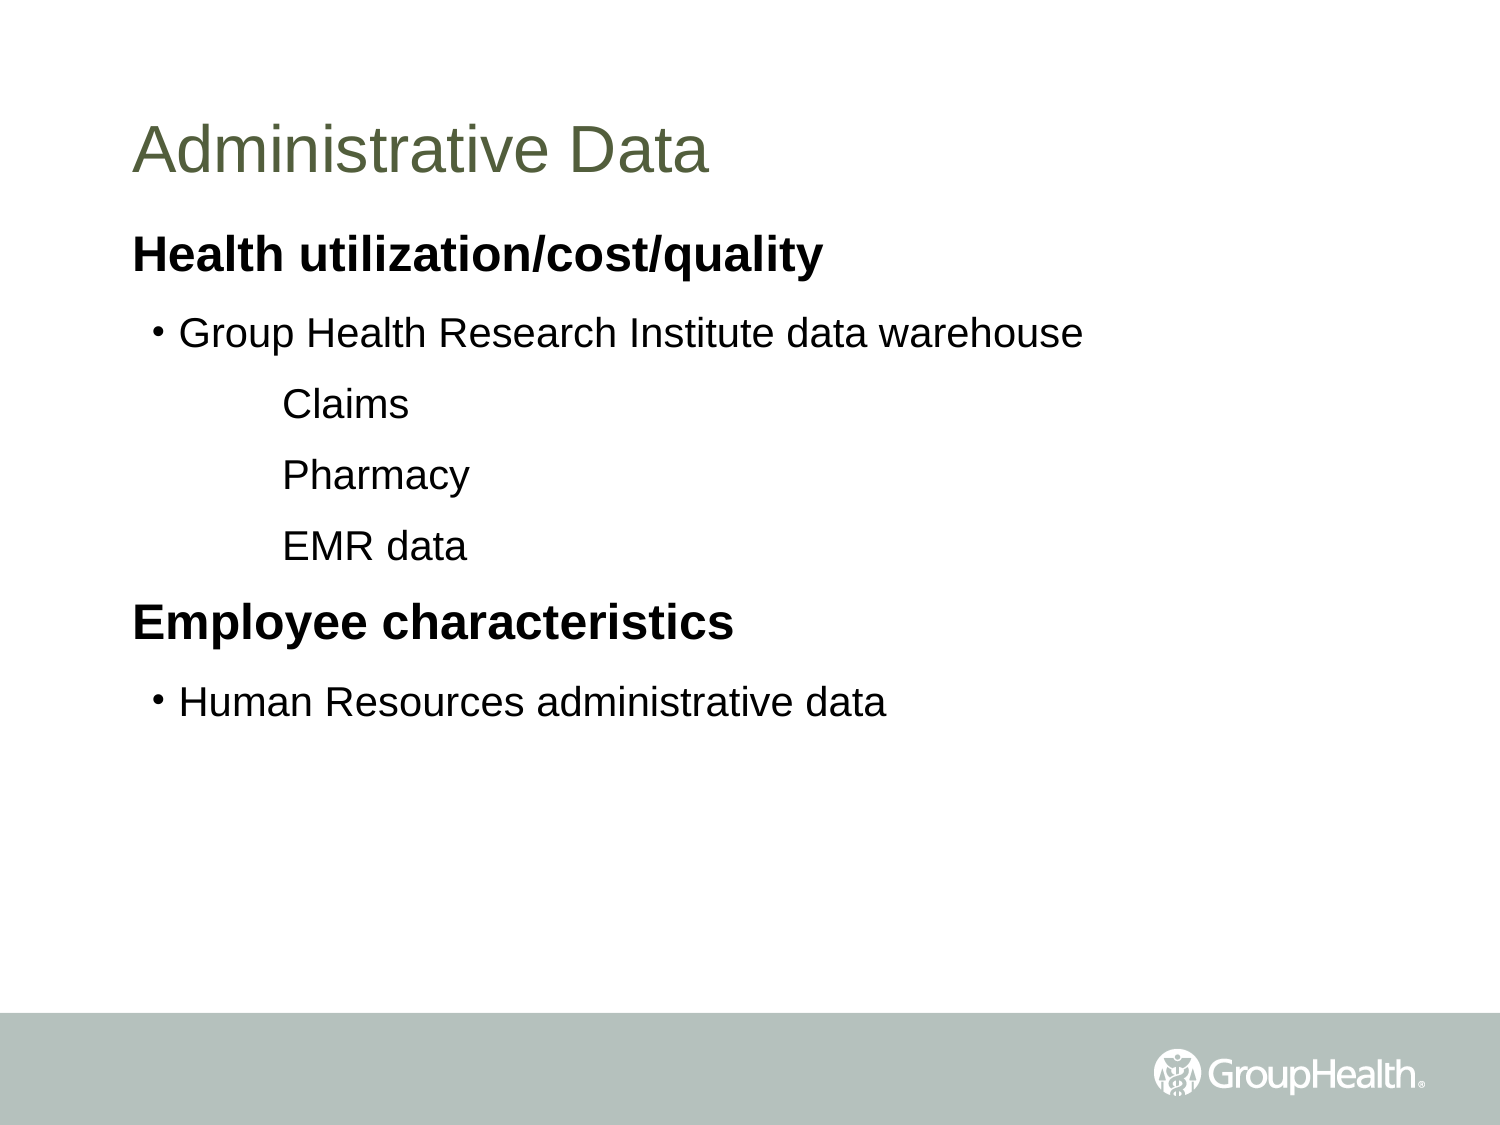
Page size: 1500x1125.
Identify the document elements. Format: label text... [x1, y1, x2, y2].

picture [0, 0, 1500, 1125]
list Health utilization/cost/quality Group Health Research Institute data warehouse Claims Pharmacy EMR data Employee characteristics Human Resources administrative data [131, 221, 1409, 955]
title Administrative Data [132, 83, 1397, 187]
